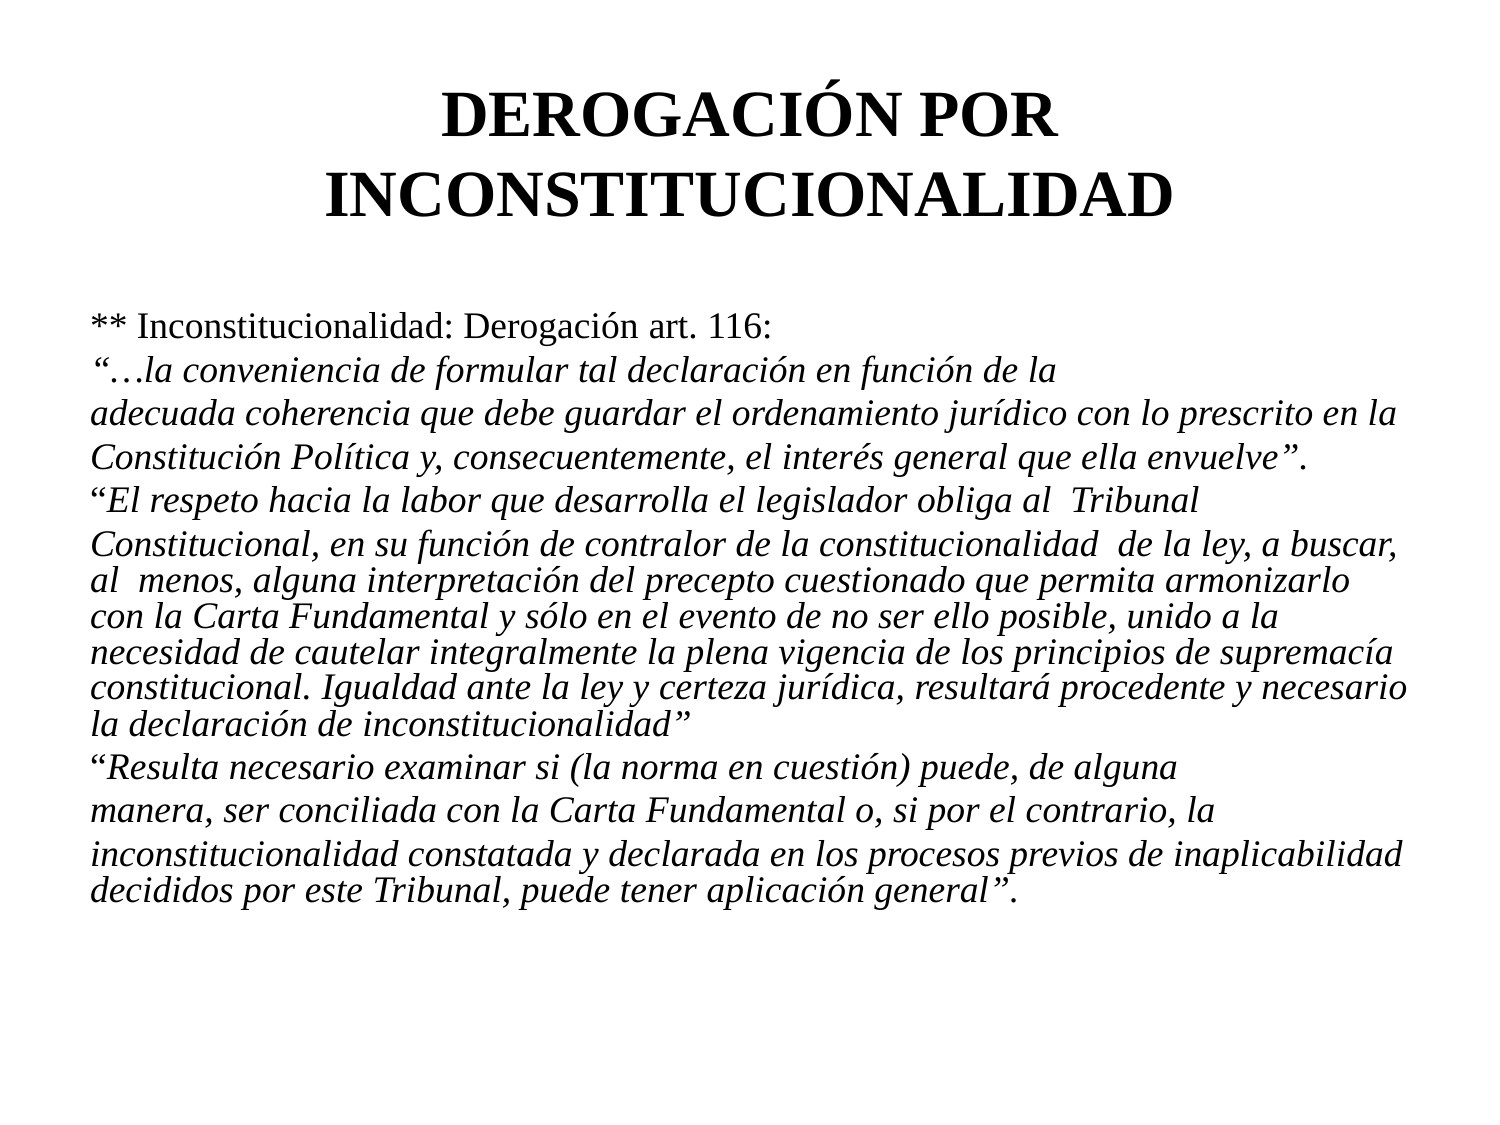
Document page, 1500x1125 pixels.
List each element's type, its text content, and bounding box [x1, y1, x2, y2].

list ** Inconstitucionalidad: Derogación art. 116: “…la conveniencia de formular tal declaración en función de la adecuada coherencia que debe guardar el ordenamiento jurídico con lo prescrito en la Constitución Política y, consecuentemente, el interés general que ella envuelve”. “El respeto hacia la labor que desarrolla el legislador obliga al Tribunal Constitucional, en su función de contralor de la constitucionalidad de la ley, a buscar, al menos, alguna interpretación del precepto cuestionado que permita armonizarlo con la Carta Fundamental y sólo en el evento de no ser ello posible, unido a la necesidad de cautelar integralmente la plena vigencia de los principios de supremacía constitucional. Igualdad ante la ley y certeza jurídica, resultará procedente y necesario la declaración de inconstitucionalidad” “Resulta necesario examinar si (la norma en cuestión) puede, de alguna manera, ser conciliada con la Carta Fundamental o, si por el contrario, la inconstitucionalidad constatada y declarada en los procesos previos de inaplicabilidad decididos por este Tribunal, puede tener aplicación general”. [75, 302, 1425, 1000]
title DEROGACIÓN POR INCONSTITUCIONALIDAD [75, 62, 1425, 238]
